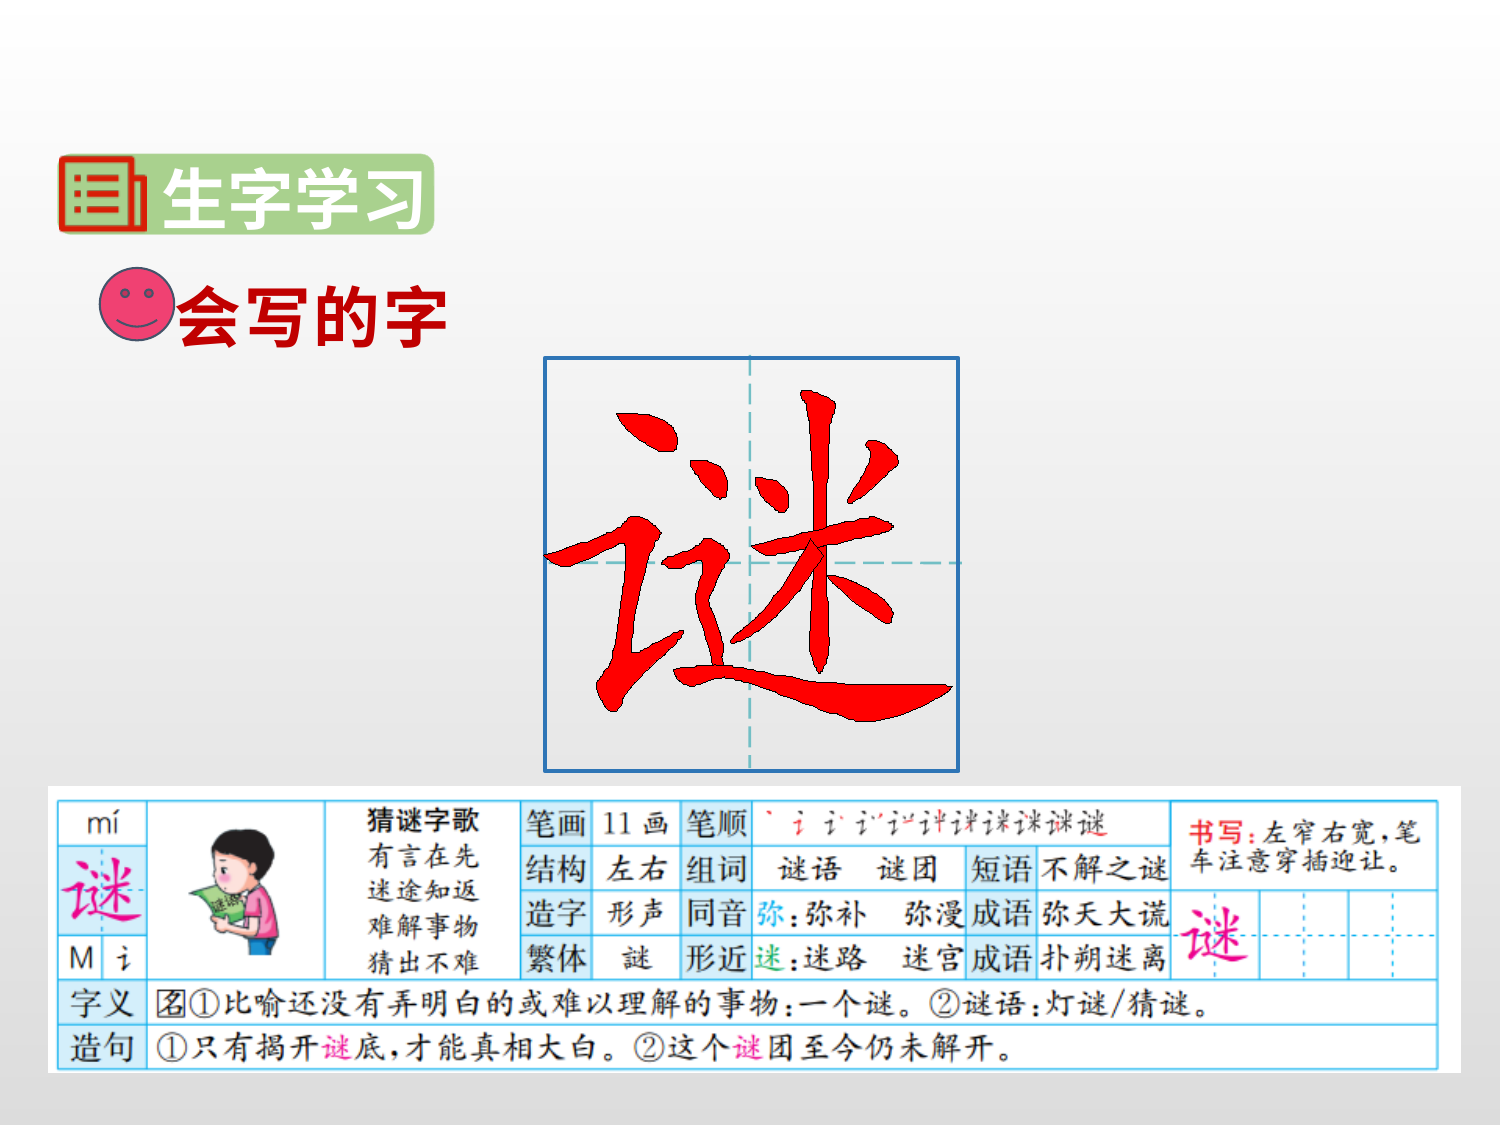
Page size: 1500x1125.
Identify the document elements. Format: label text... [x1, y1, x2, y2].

picture [59, 150, 147, 238]
list 会写的字 [121, 246, 1461, 341]
picture [48, 786, 1461, 1073]
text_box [544, 354, 962, 772]
text_box [98, 266, 176, 342]
text_box 生字学习 [146, 150, 509, 245]
